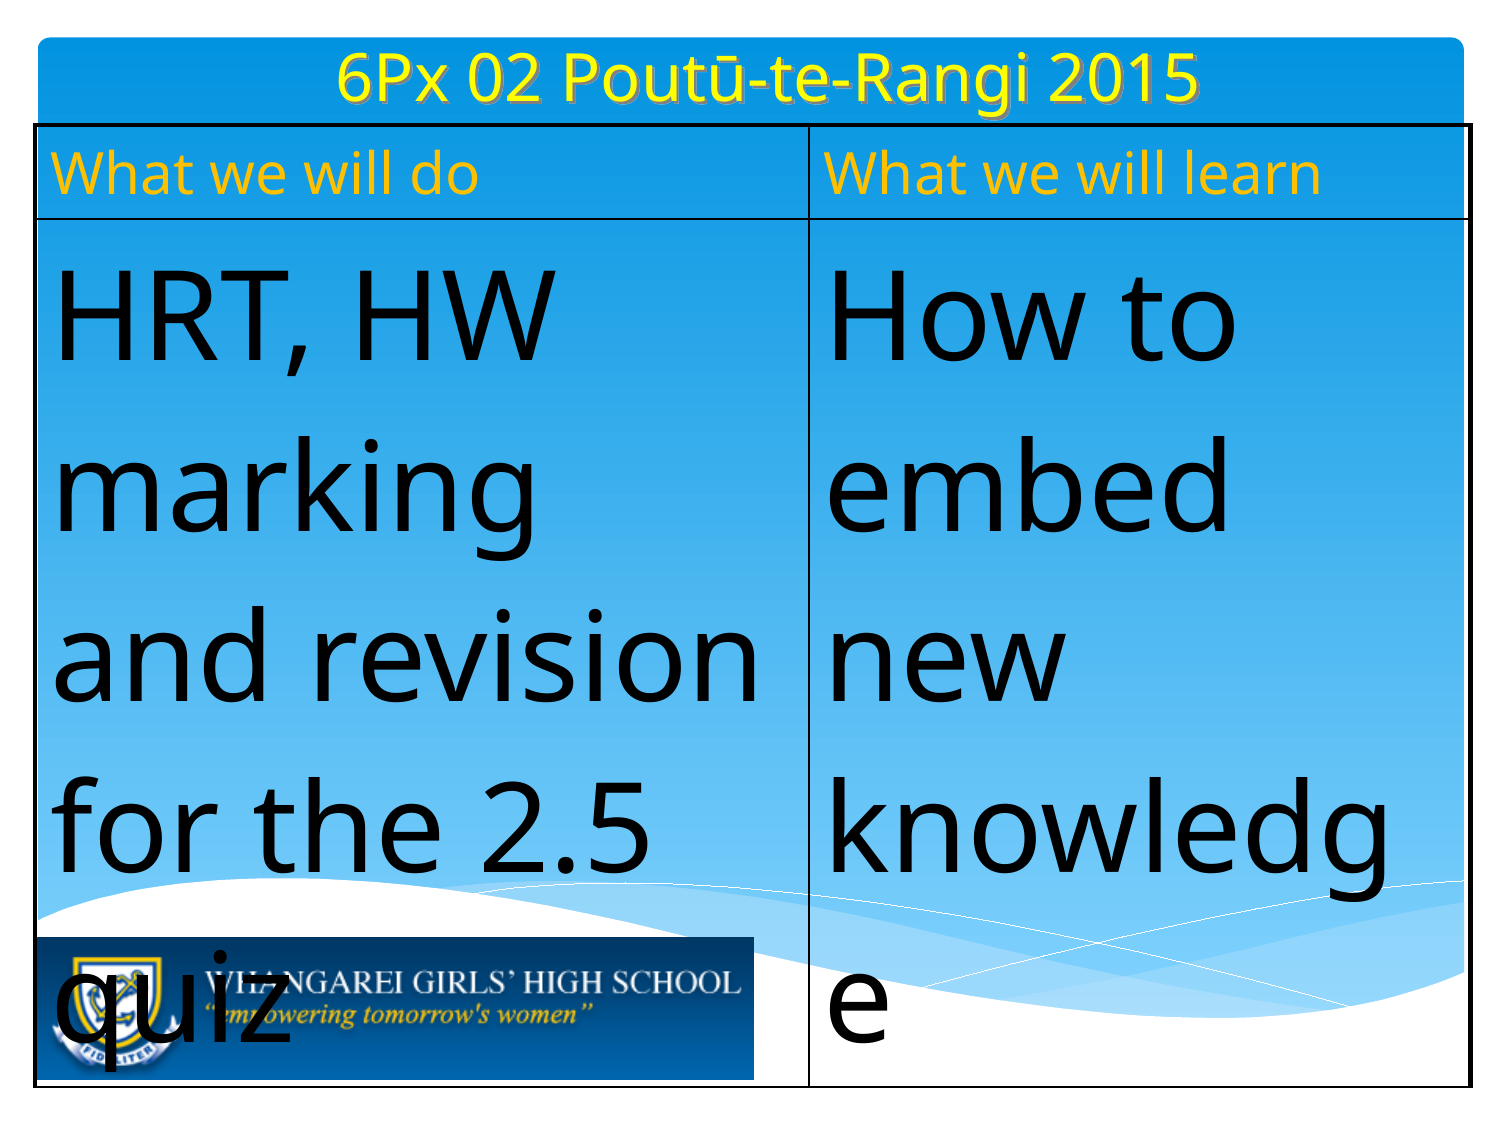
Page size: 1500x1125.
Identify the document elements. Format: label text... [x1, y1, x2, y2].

picture [37, 937, 754, 1080]
table_cell HRT, HW marking and revision for the 2.5 quiz [37, 220, 808, 1086]
table_header What we will learn [810, 127, 1468, 218]
text_box 6Px 02 Poutū-te-Rangi 2015 [162, 24, 1375, 123]
table_header What we will do [37, 127, 808, 218]
table_cell How to embed new knowledge [810, 220, 1468, 1086]
